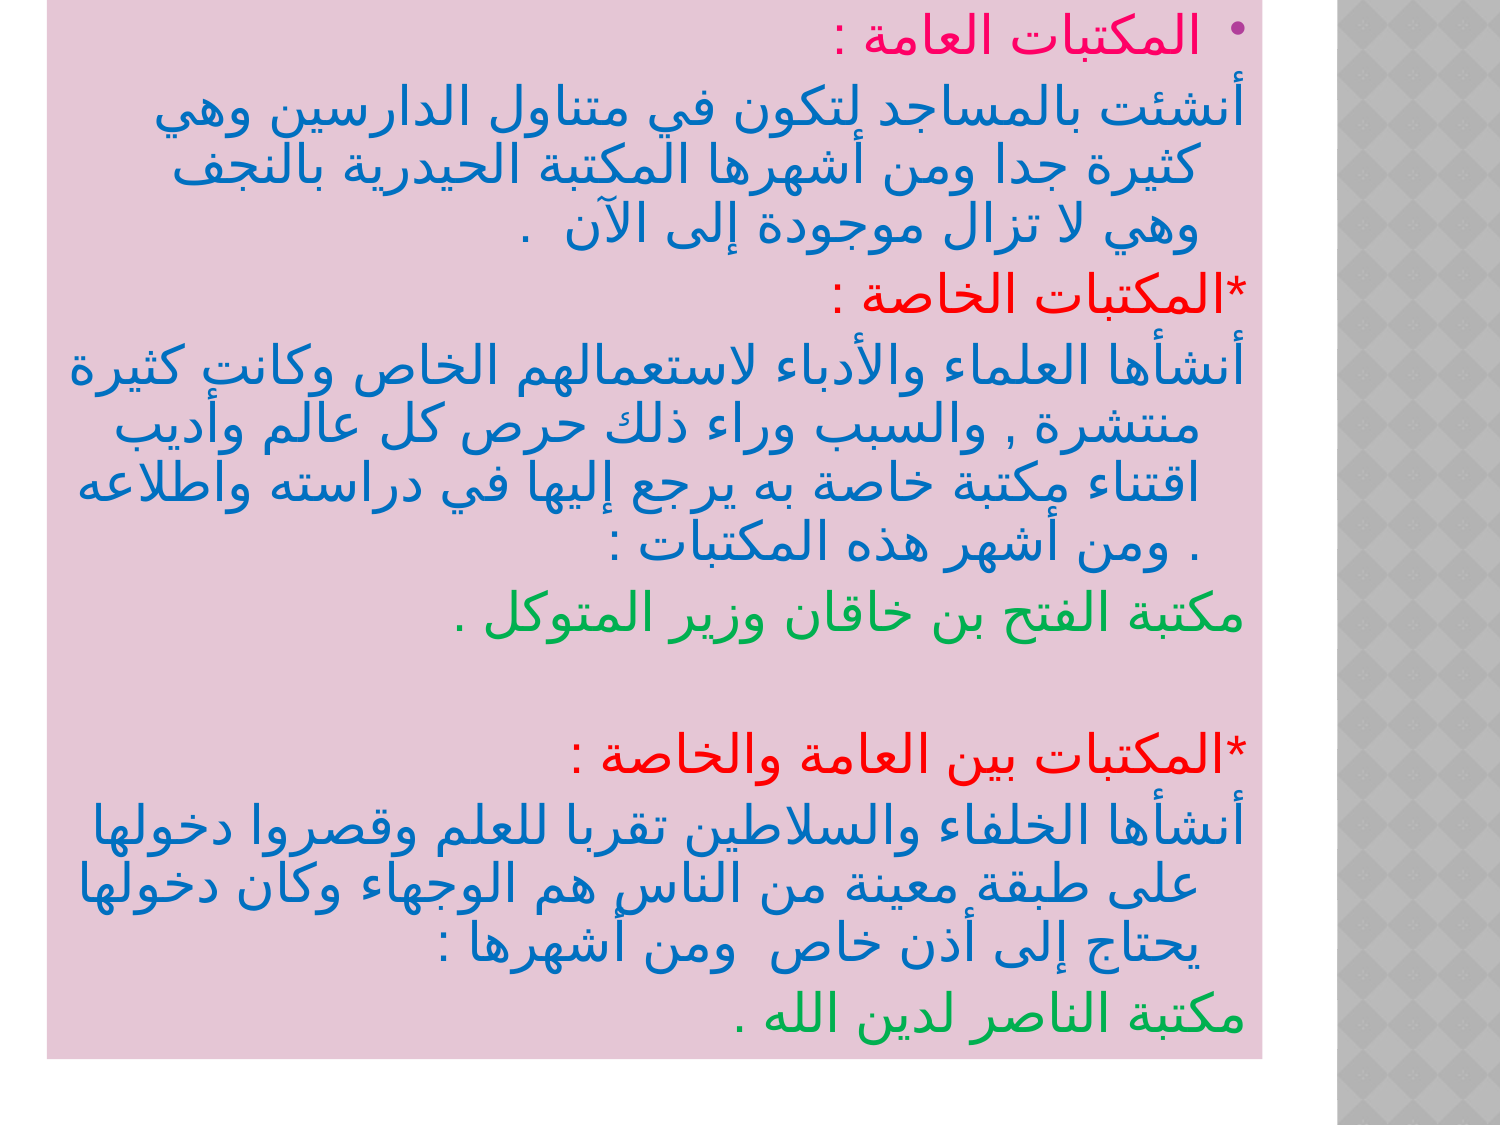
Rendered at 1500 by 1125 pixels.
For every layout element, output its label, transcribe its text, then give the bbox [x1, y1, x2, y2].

list المكتبات العامة : أنشئت بالمساجد لتكون في متناول الدارسين وهي كثيرة جدا ومن أشهرها المكتبة الحيدرية بالنجف وهي لا تزال موجودة إلى الآن . *المكتبات الخاصة : أنشأها العلماء والأدباء لاستعمالهم الخاص وكانت كثيرة منتشرة , والسبب وراء ذلك حرص كل عالم وأديب اقتناء مكتبة خاصة به يرجع إليها في دراسته واطلاعه . ومن أشهر هذه المكتبات : مكتبة الفتح بن خاقان وزير المتوكل . *المكتبات بين العامة والخاصة : أنشأها الخلفاء والسلاطين تقربا للعلم وقصروا دخولها على طبقة معينة من الناس هم الوجهاء وكان دخولها يحتاج إلى أذن خاص ومن أشهرها : مكتبة الناصر لدين الله . [46, 0, 1263, 1060]
